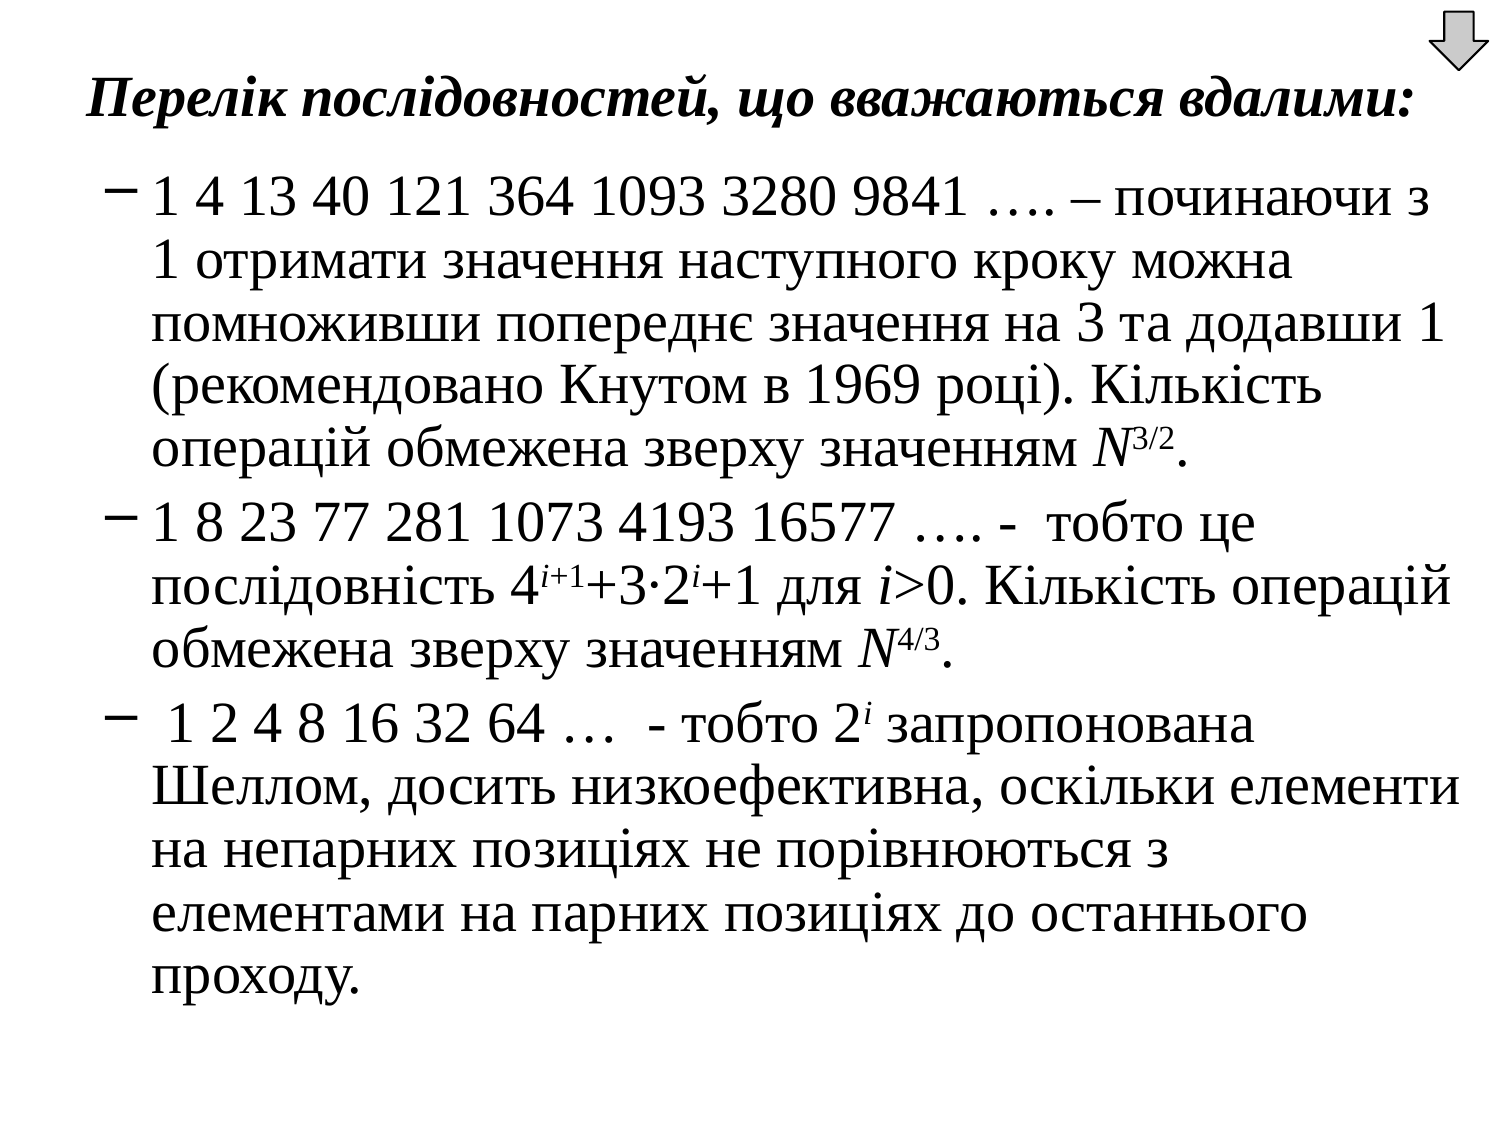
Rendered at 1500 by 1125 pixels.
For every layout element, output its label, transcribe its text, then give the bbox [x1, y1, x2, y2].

text_box [1429, 11, 1489, 71]
list Перелік послідовностей, що вважаються вдалими: 1 4 13 40 121 364 1093 3280 9841 …. – починаючи з 1 отримати значення наступного кроку можна помноживши попереднє значення на 3 та додавши 1 (рекомендовано Кнутом в 1969 році). Кількість операцій обмежена зверху значенням N3/2. 1 8 23 77 281 1073 4193 16577 …. - тобто це послідовність 4i+1+3∙2i+1 для i>0. Кількість операцій обмежена зверху значенням N4/3. 1 2 4 8 16 32 64 … - тобто 2i запропонована Шеллом, досить низкоефективна, оскільки елементи на непарних позиціях не порівнюються з елементами на парних позиціях до останнього проходу. [0, 58, 1500, 1125]
